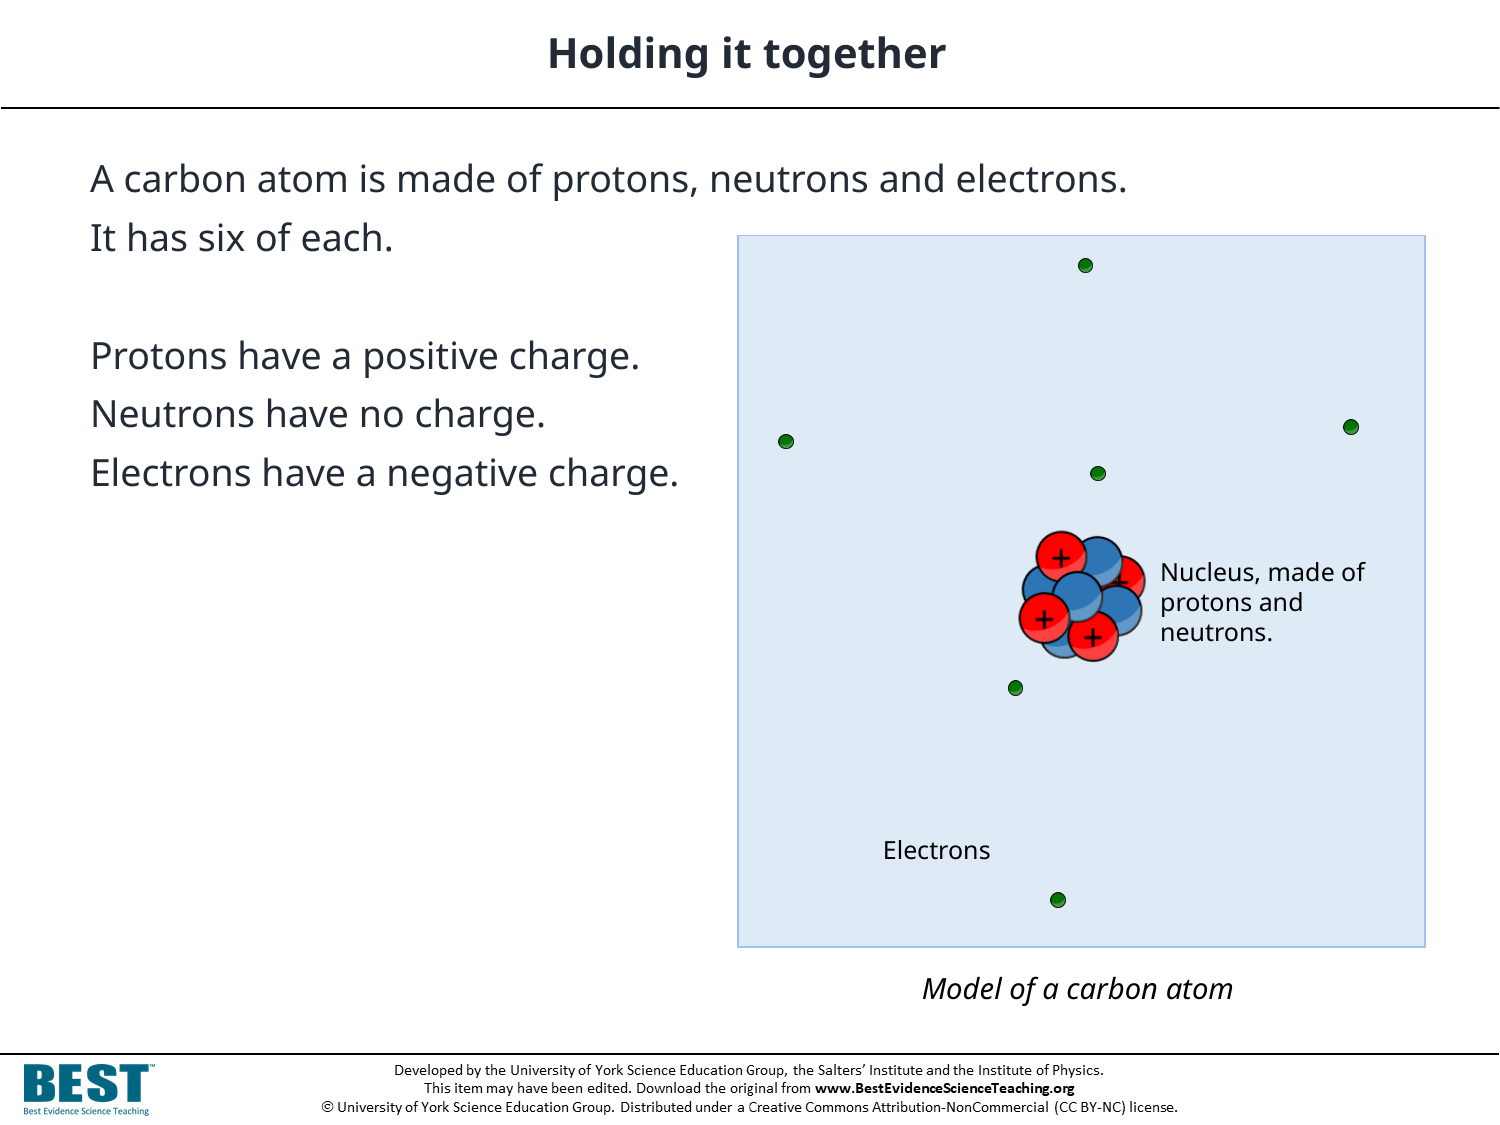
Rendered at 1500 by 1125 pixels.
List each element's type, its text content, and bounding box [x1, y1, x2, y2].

picture [0, 107, 1500, 1125]
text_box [737, 235, 1425, 1014]
text_box Holding it together [23, 4, 1471, 99]
